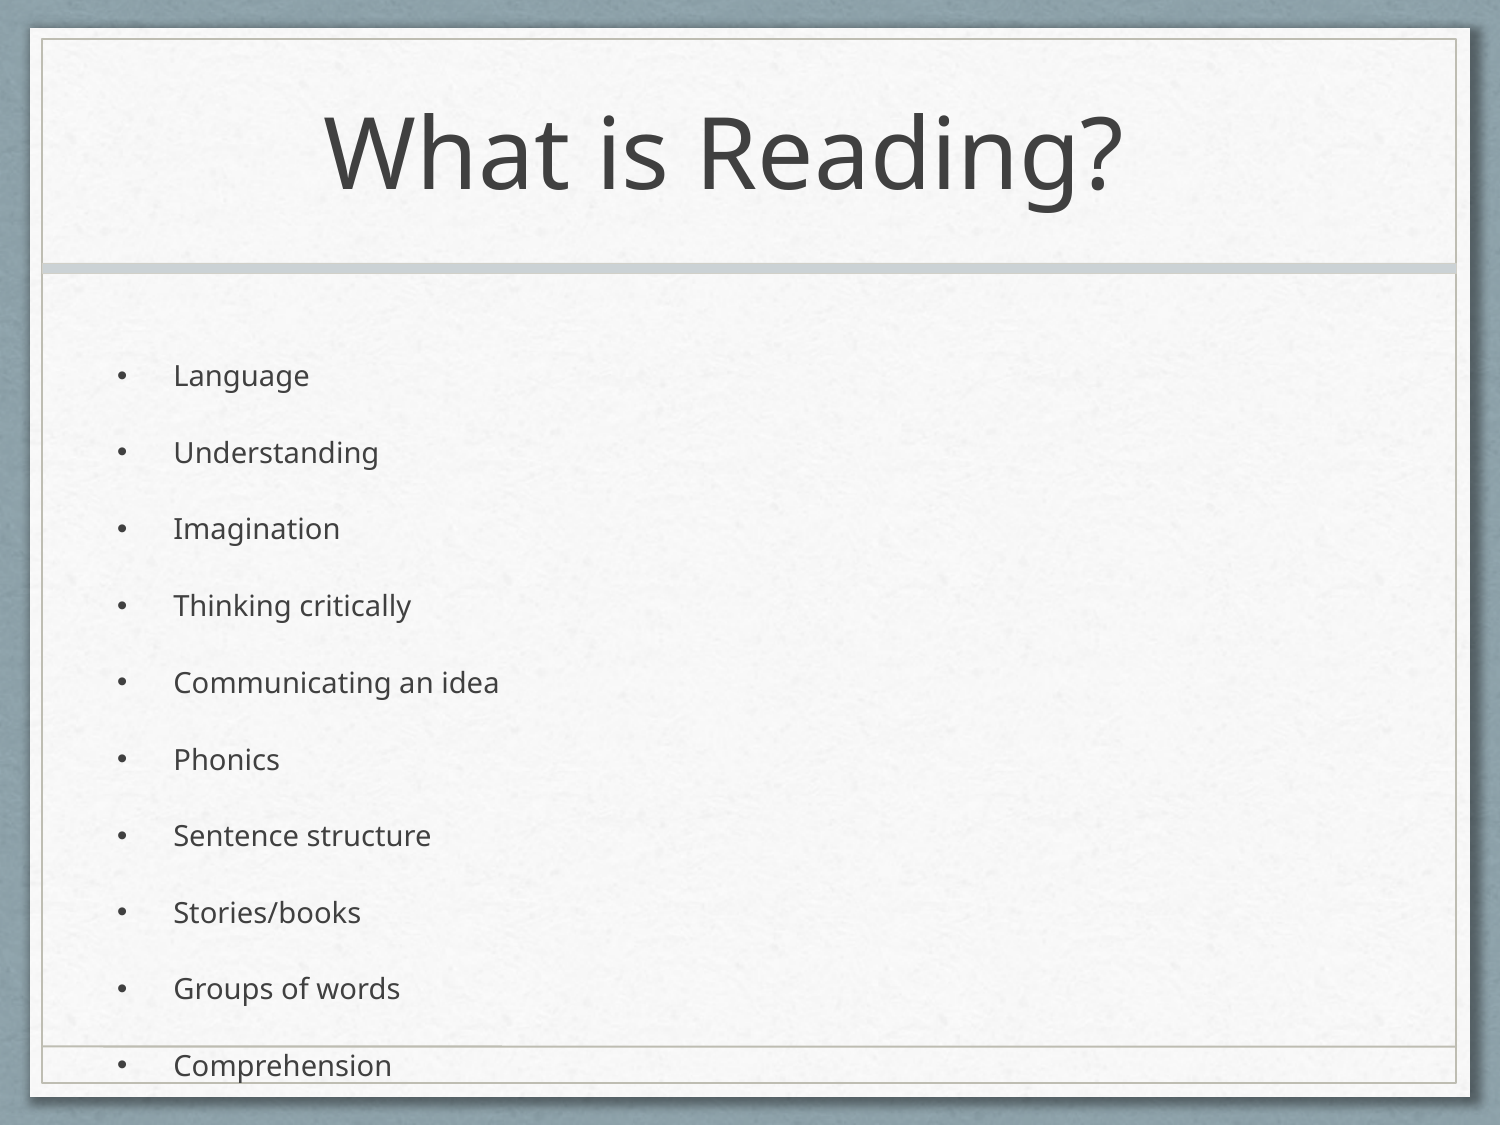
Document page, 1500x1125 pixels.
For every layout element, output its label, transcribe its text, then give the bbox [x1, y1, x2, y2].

picture [30, 28, 1470, 1097]
title What is Reading? [147, 40, 1353, 260]
list Language Understanding Imagination Thinking critically Communicating an idea Phonics Sentence structure Stories/books Groups of words Comprehension Semantics [102, 350, 1308, 995]
